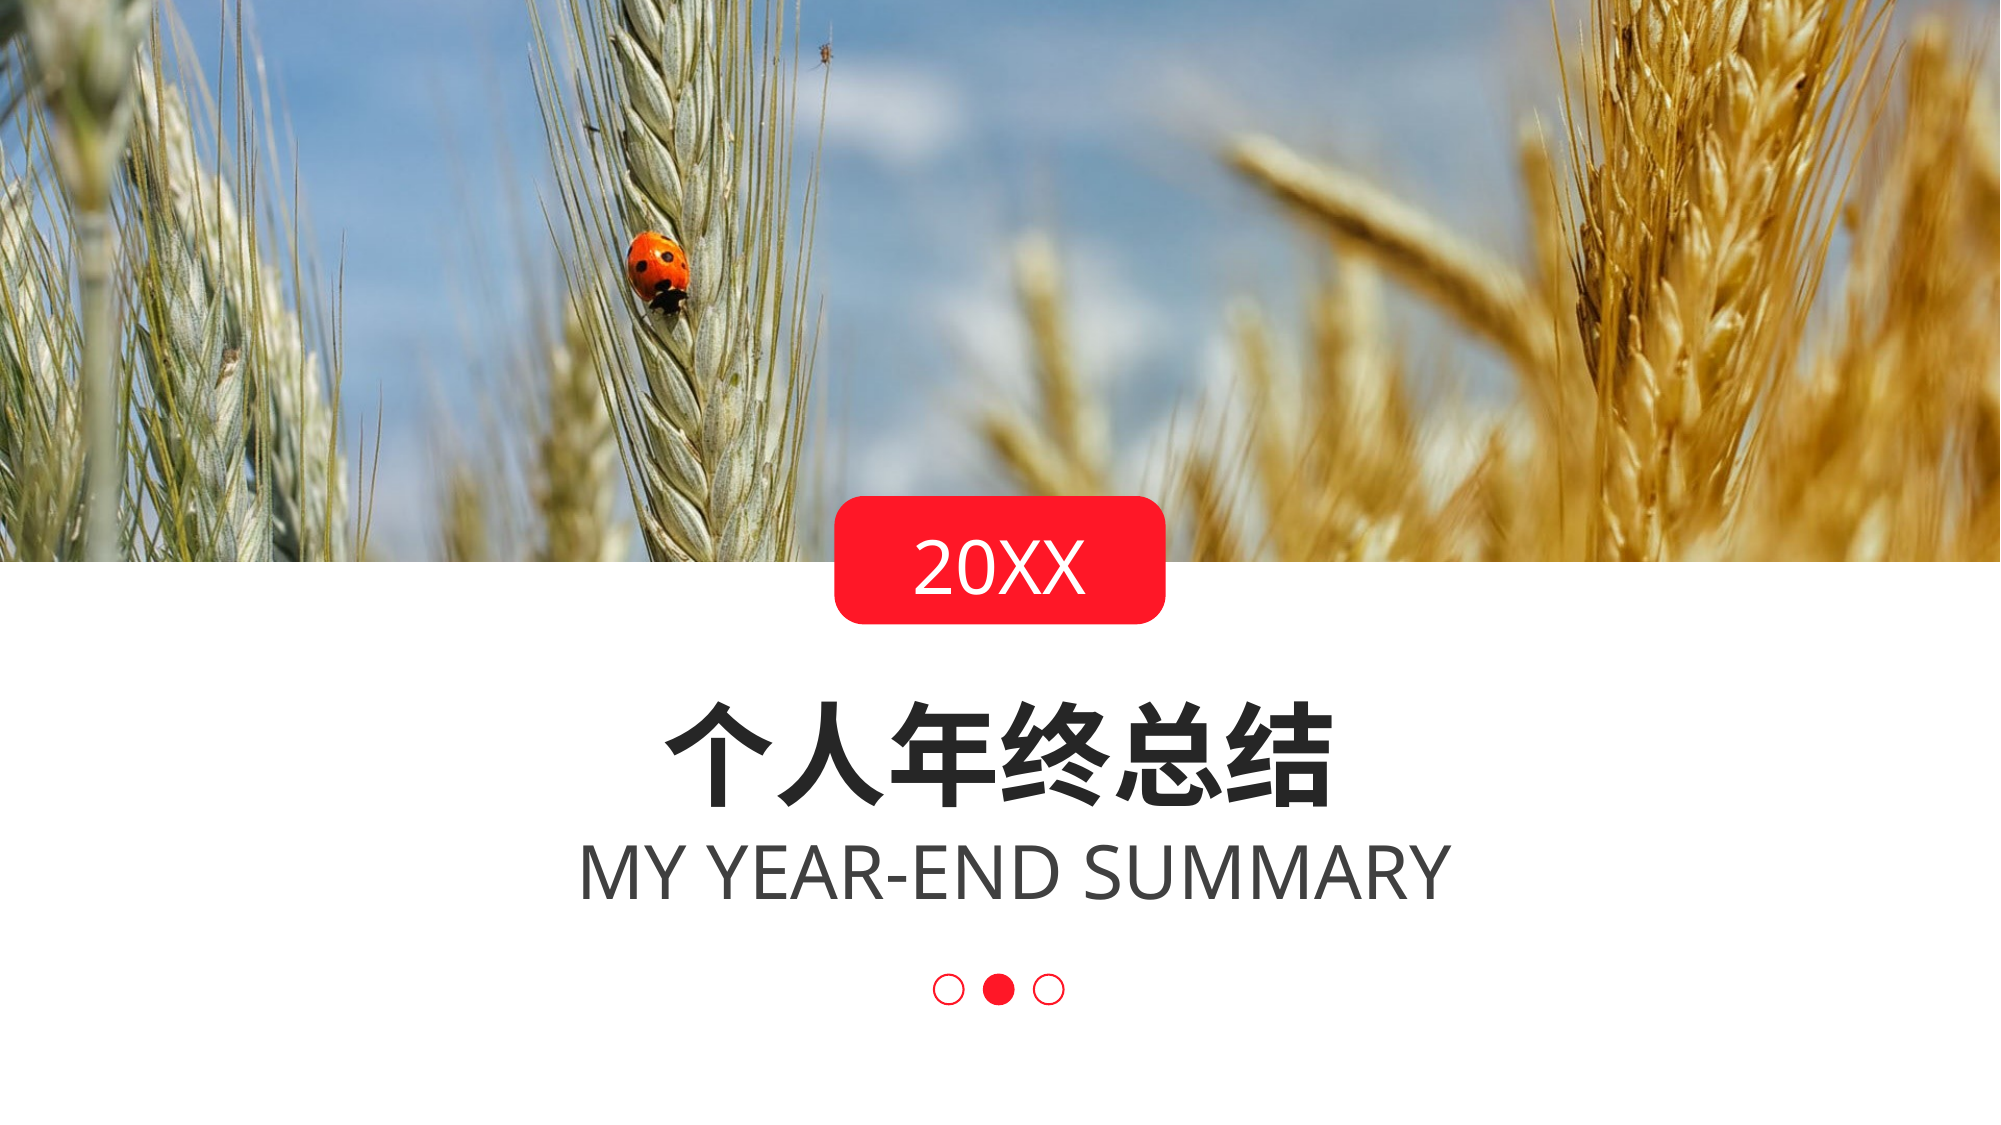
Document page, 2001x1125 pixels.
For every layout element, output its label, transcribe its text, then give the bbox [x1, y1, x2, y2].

text_box [982, 973, 1015, 1006]
text_box 个人年终总结 [501, 677, 1499, 828]
text_box MY YEAR-END SUMMARY [522, 816, 1507, 922]
text_box [932, 973, 965, 1006]
picture [0, 0, 2000, 562]
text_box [834, 495, 1166, 625]
text_box [1032, 973, 1065, 1006]
